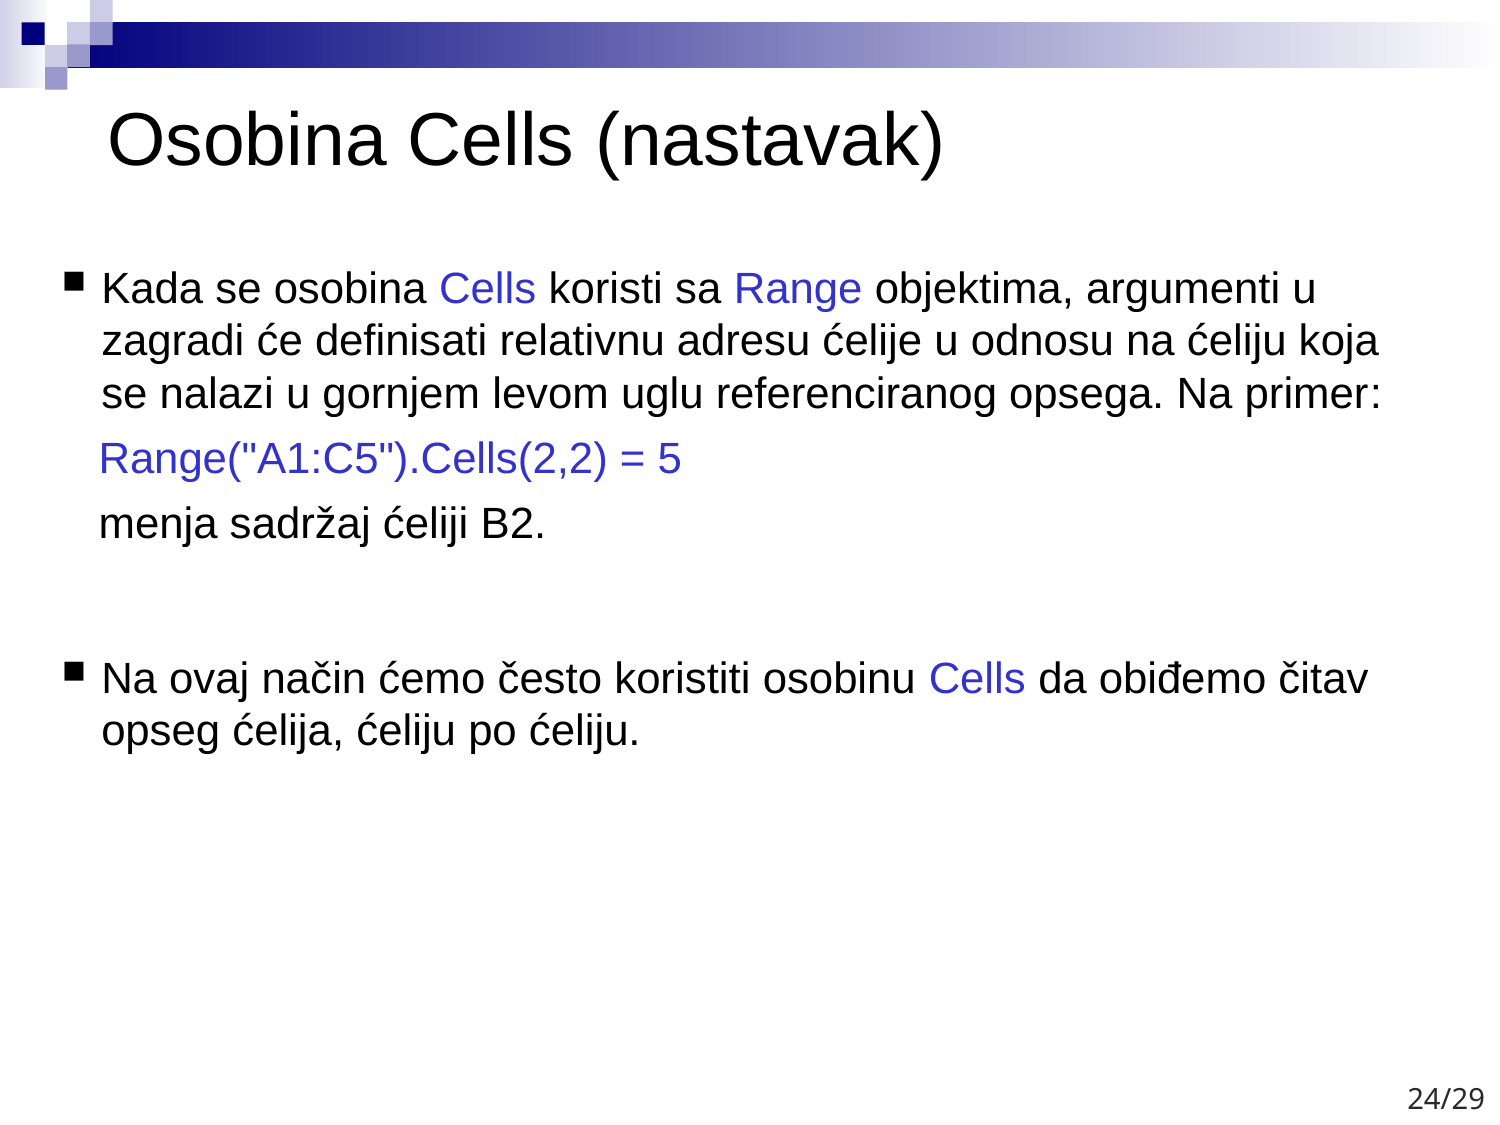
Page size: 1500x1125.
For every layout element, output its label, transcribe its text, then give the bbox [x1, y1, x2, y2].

list Kada se osobina Cells koristi sa Range objektima, argumenti u zagradi će definisati relativnu adresu ćelije u odnosu na ćeliju koja se nalazi u gornjem levom uglu referenciranog opsega. Na primer: Range("A1:C5").Cells(2,2) = 5 menja sadržaj ćeliji B2. Na ovaj način ćemo često koristiti osobinu Cells da obiđemo čitav opseg ćelija, ćeliju po ćeliju. [46, 251, 1442, 775]
title Osobina Cells (nastavak) [92, 75, 985, 197]
text_box 24/29 [1374, 1072, 1500, 1123]
